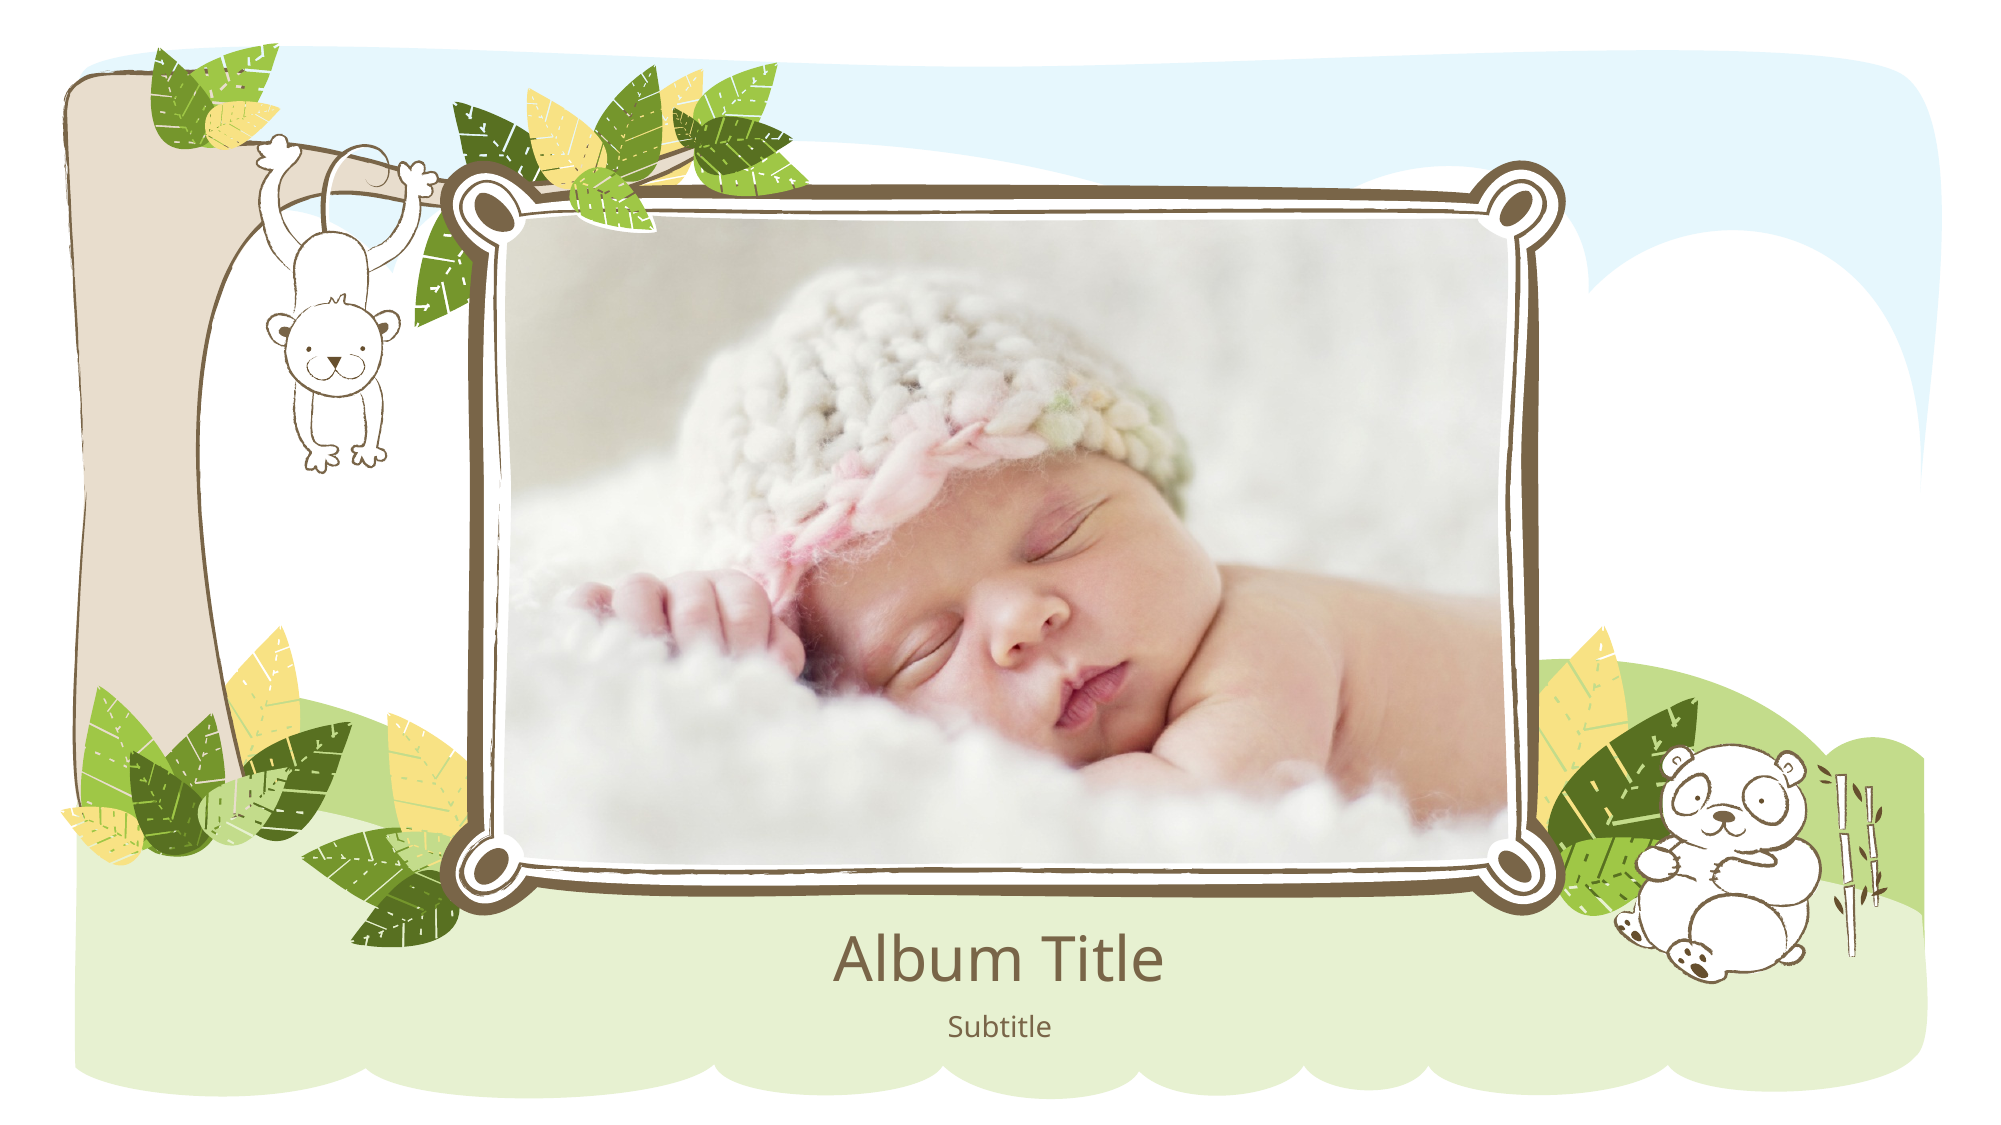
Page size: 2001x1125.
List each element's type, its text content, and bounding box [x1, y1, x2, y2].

picture [503, 215, 1509, 865]
subtitle Subtitle [466, 1005, 1533, 1057]
title Album Title [466, 917, 1533, 1005]
